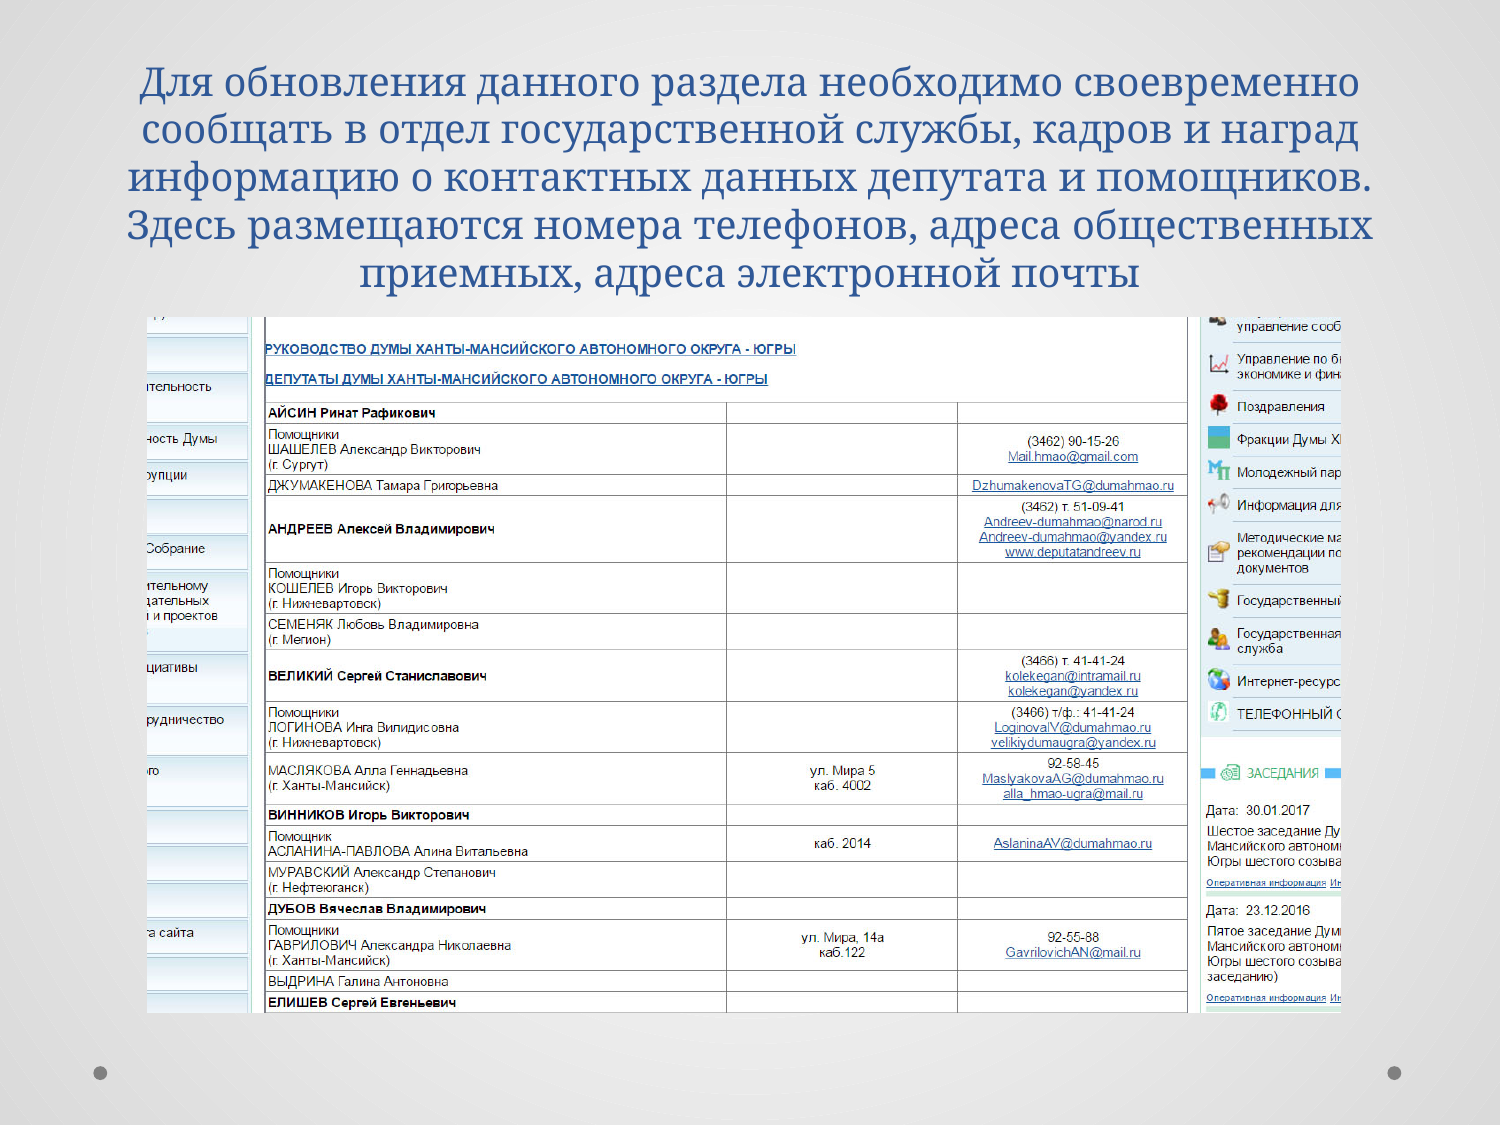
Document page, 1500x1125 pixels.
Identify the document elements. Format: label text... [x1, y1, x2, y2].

title Для обновления данного раздела необходимо своевременно сообщать в отдел государственной службы, кадров и наград информацию о контактных данных депутата и помощников. Здесь размещаются номера телефонов, адреса общественных приемных, адреса электронной почты [75, 45, 1425, 303]
picture [147, 317, 1341, 1013]
